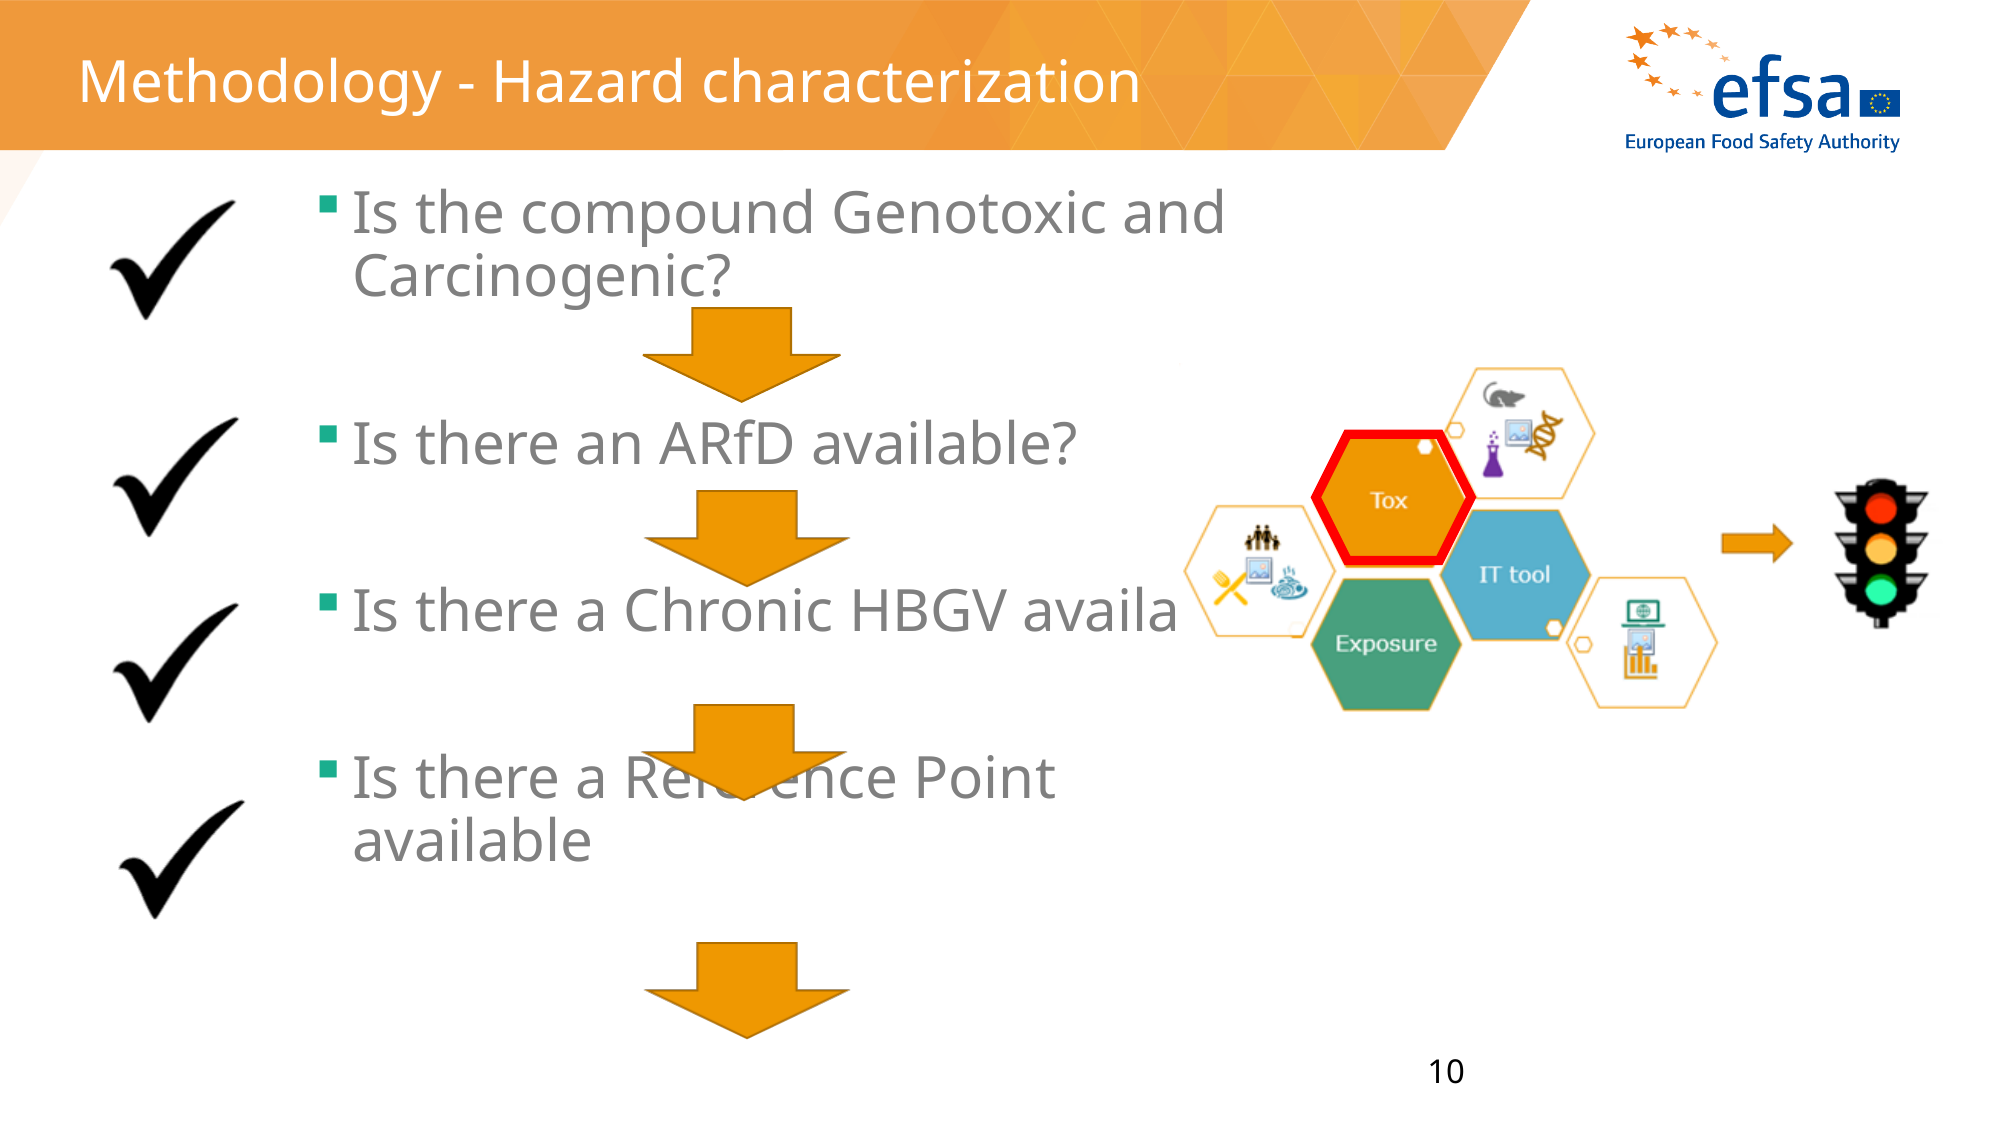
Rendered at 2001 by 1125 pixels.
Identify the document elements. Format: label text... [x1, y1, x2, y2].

text_box [642, 307, 841, 403]
slide_number 10 [1412, 1042, 1863, 1103]
title Methodology - Hazard characterization [63, 10, 1743, 158]
list Is the compound Genotoxic and Carcinogenic? Is there an ARfD available? Is there a Chronic HBGV available? Is there a Reference Point available [300, 176, 1315, 1103]
picture [0, 0, 2000, 1125]
